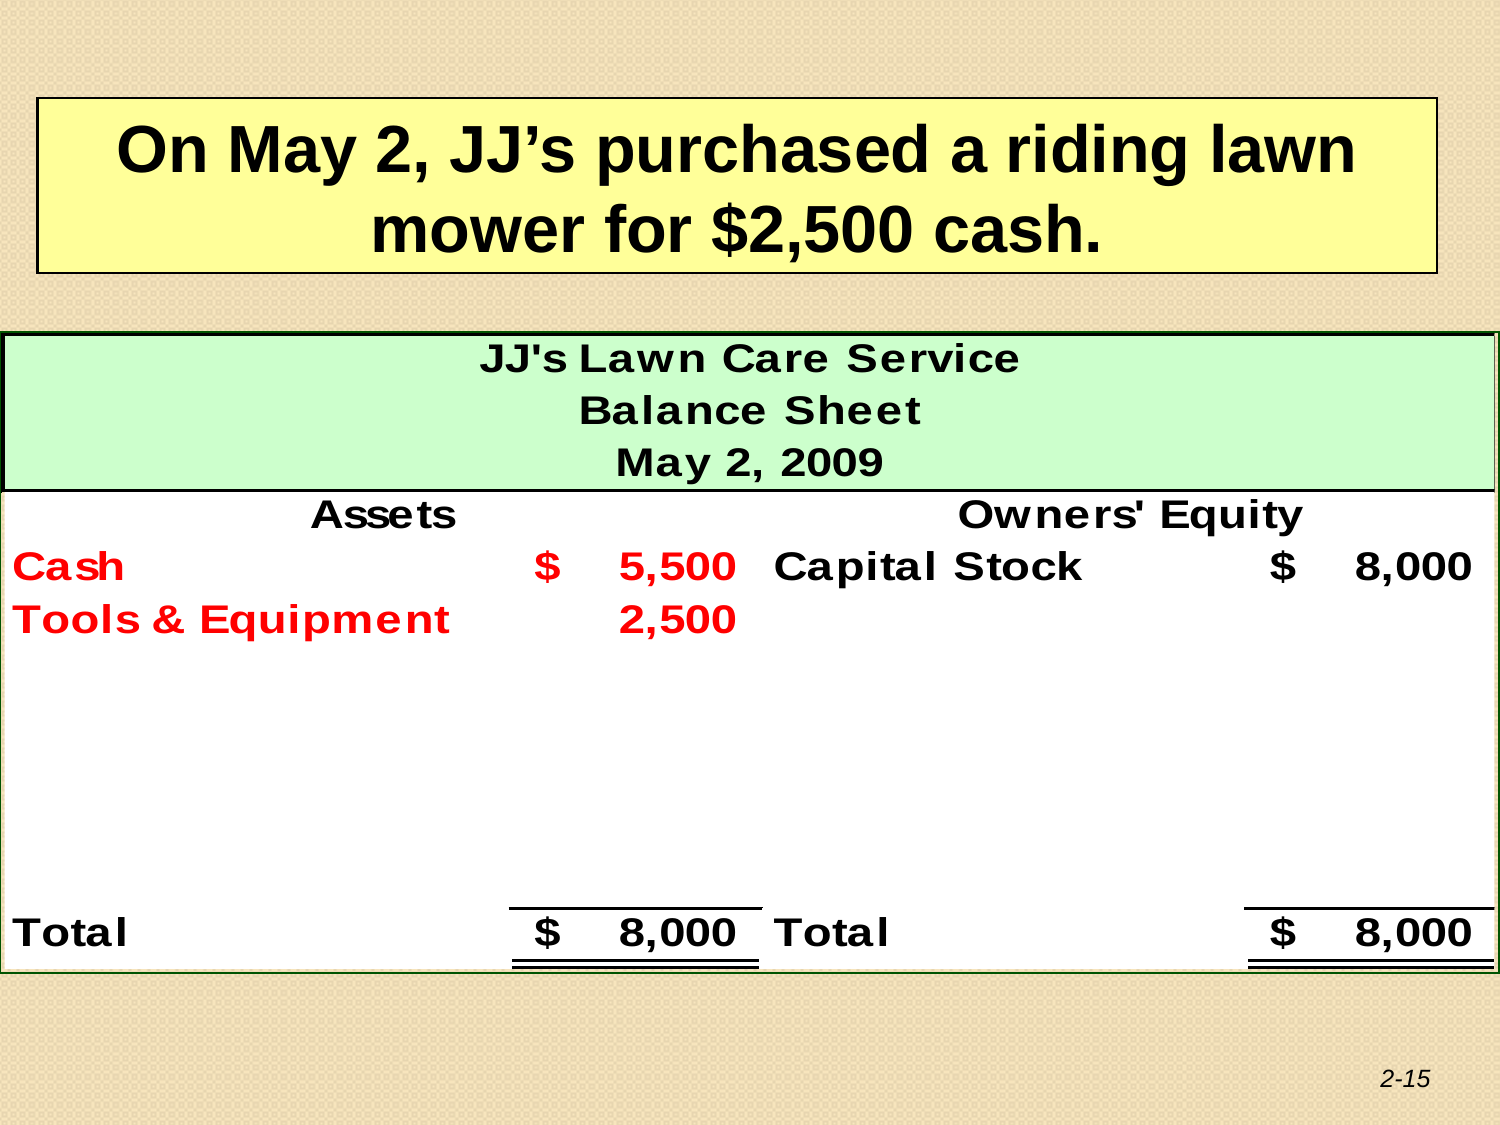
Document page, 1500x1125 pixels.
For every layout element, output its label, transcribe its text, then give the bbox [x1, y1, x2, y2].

text_box On May 2, JJ’s purchased a riding lawn mower for $2,500 cash. [37, 98, 1438, 273]
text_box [0, 332, 1499, 973]
